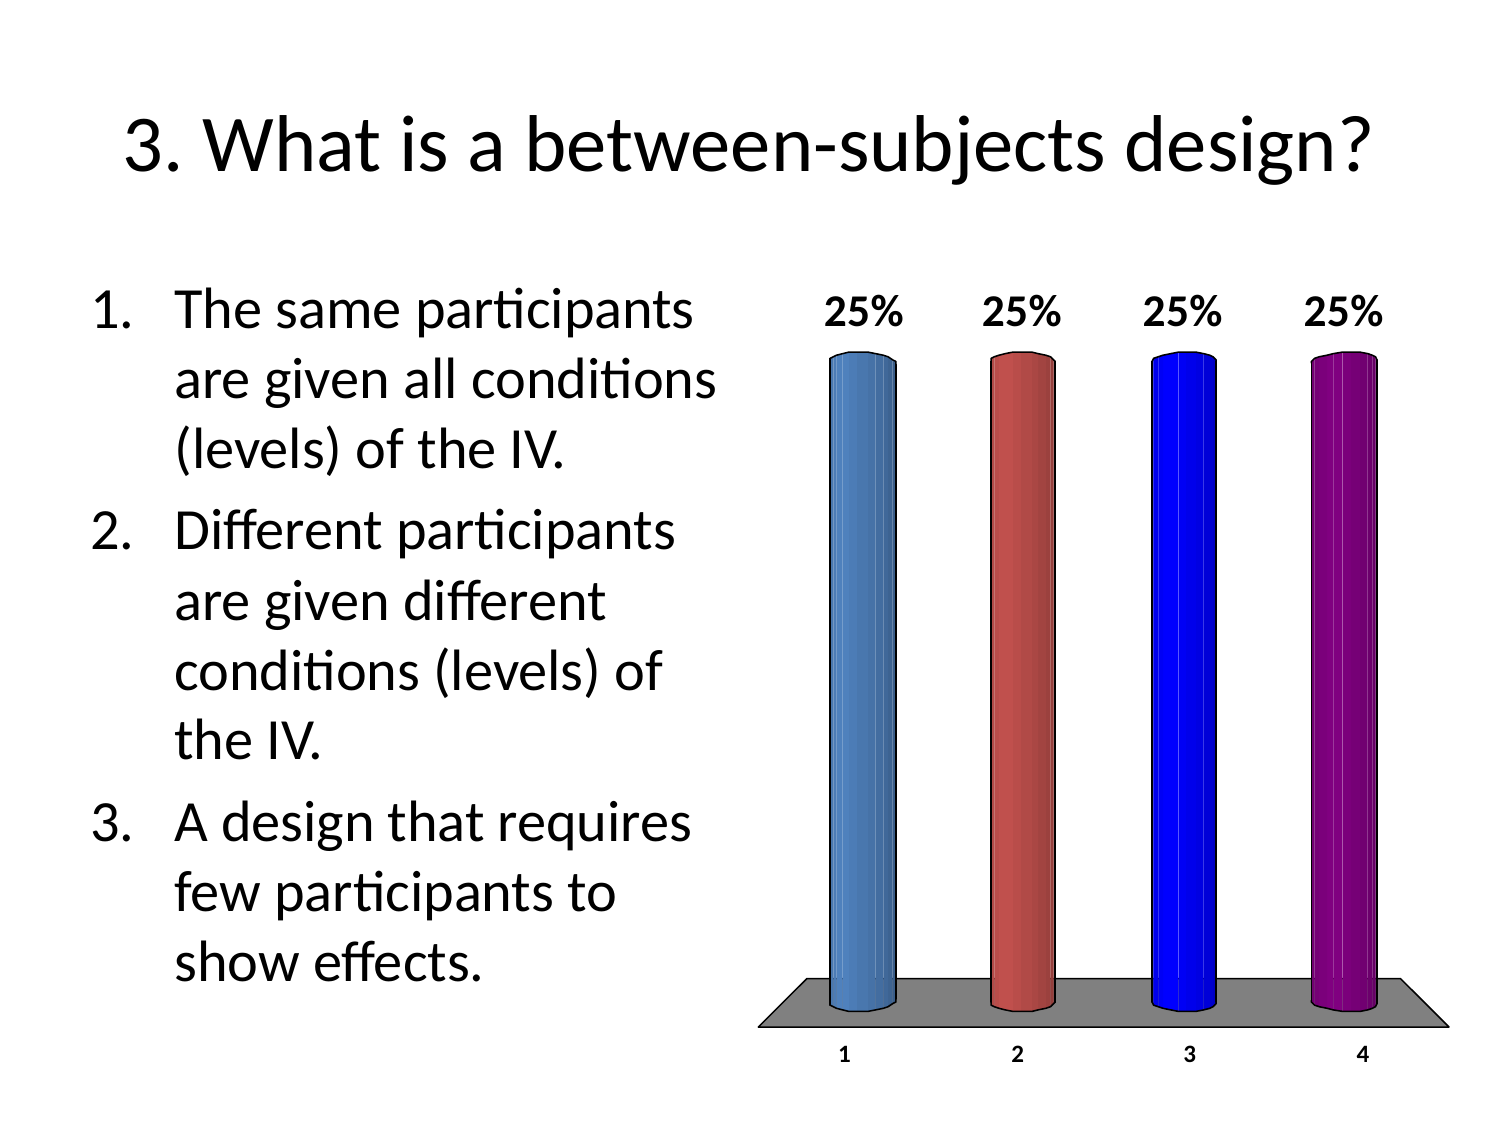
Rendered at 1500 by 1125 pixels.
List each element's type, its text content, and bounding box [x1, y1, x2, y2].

list The same participants are given all conditions (levels) of the IV. Different participants are given different conditions (levels) of the IV. A design that requires few participants to show effects. [75, 262, 750, 1005]
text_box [739, 270, 1490, 1115]
title 3. What is a between-subjects design? [75, 45, 1425, 233]
